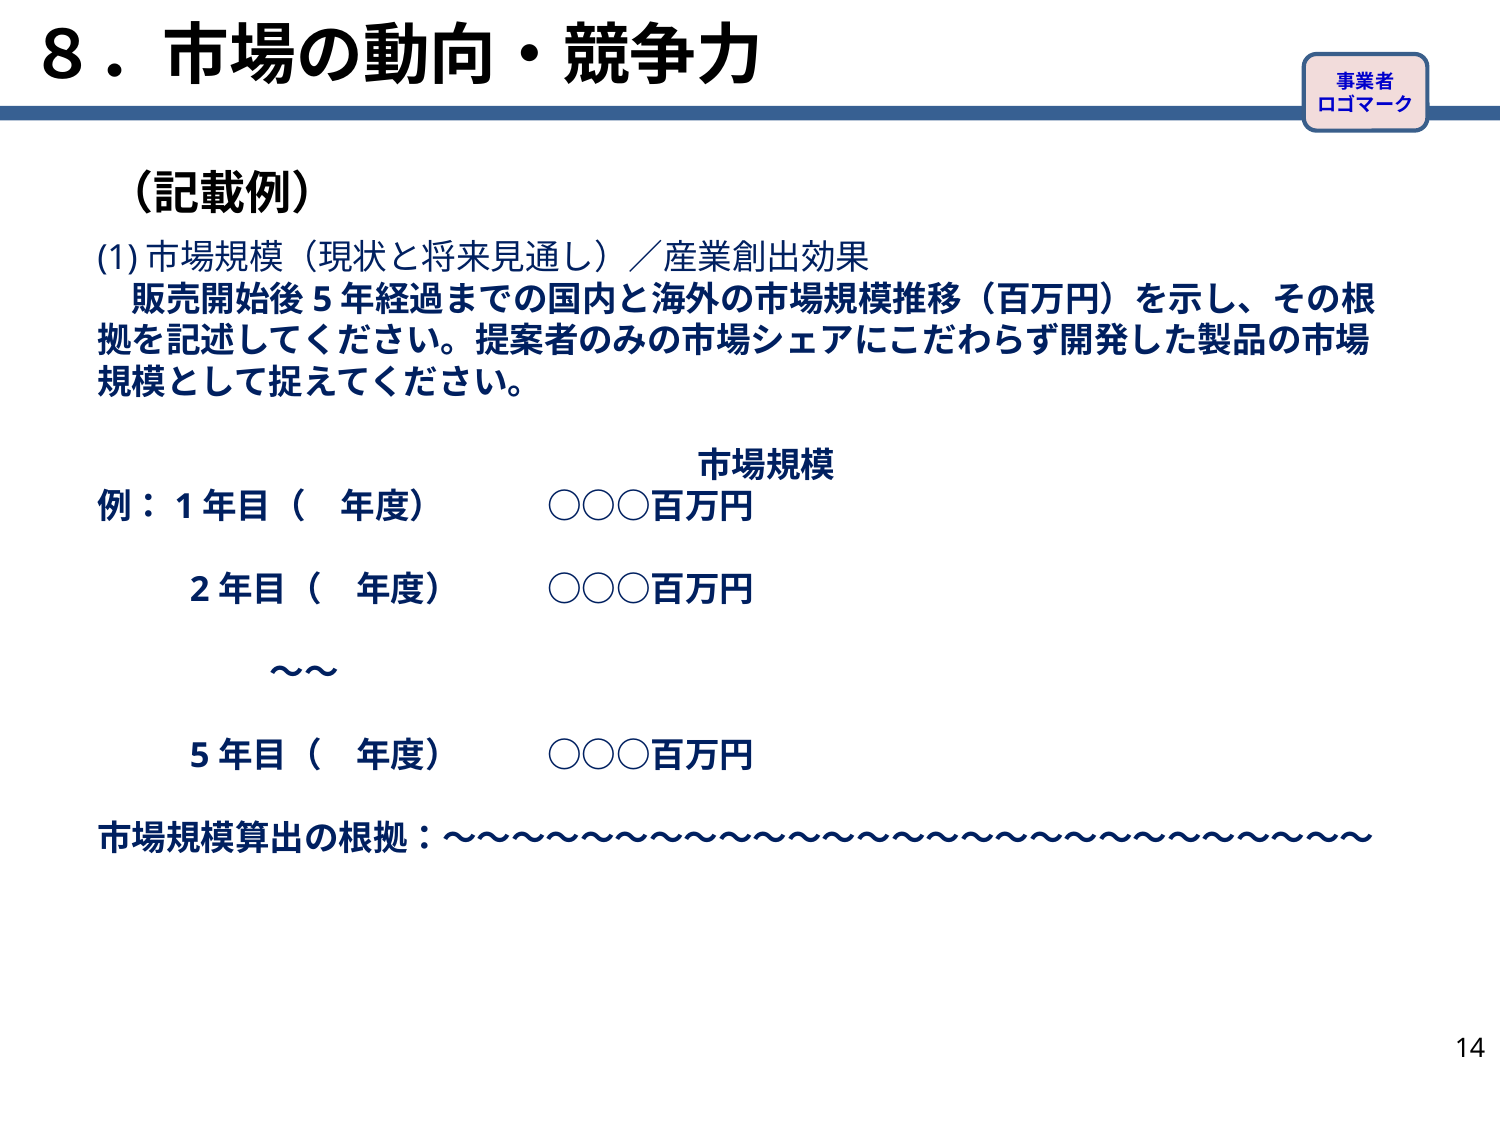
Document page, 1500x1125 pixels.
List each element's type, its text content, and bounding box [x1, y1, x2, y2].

text_box （記載例） [107, 163, 1302, 220]
text_box 14 [1397, 1030, 1486, 1067]
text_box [1303, 53, 1428, 131]
text_box (1)市場規模（現状と将来見通し）／産業創出効果 販売開始後5年経過までの国内と海外の市場規模推移（百万円）を示し、その根拠を記述してください。提案者のみの市場シェアにこだわらず開発した製品の市場規模として捉えてください。 市場規模 例：1年目（ 年度） ○○○百万円 2年目（ 年度） ○○○百万円 ～～ 5年目（ 年度） ○○○百万円 市場規模算出の根拠：～～～～～～～～～～～～～～～～～～～～～～～～～～～ [97, 235, 1402, 858]
title ８．市場の動向・競争力 [29, 12, 1456, 92]
